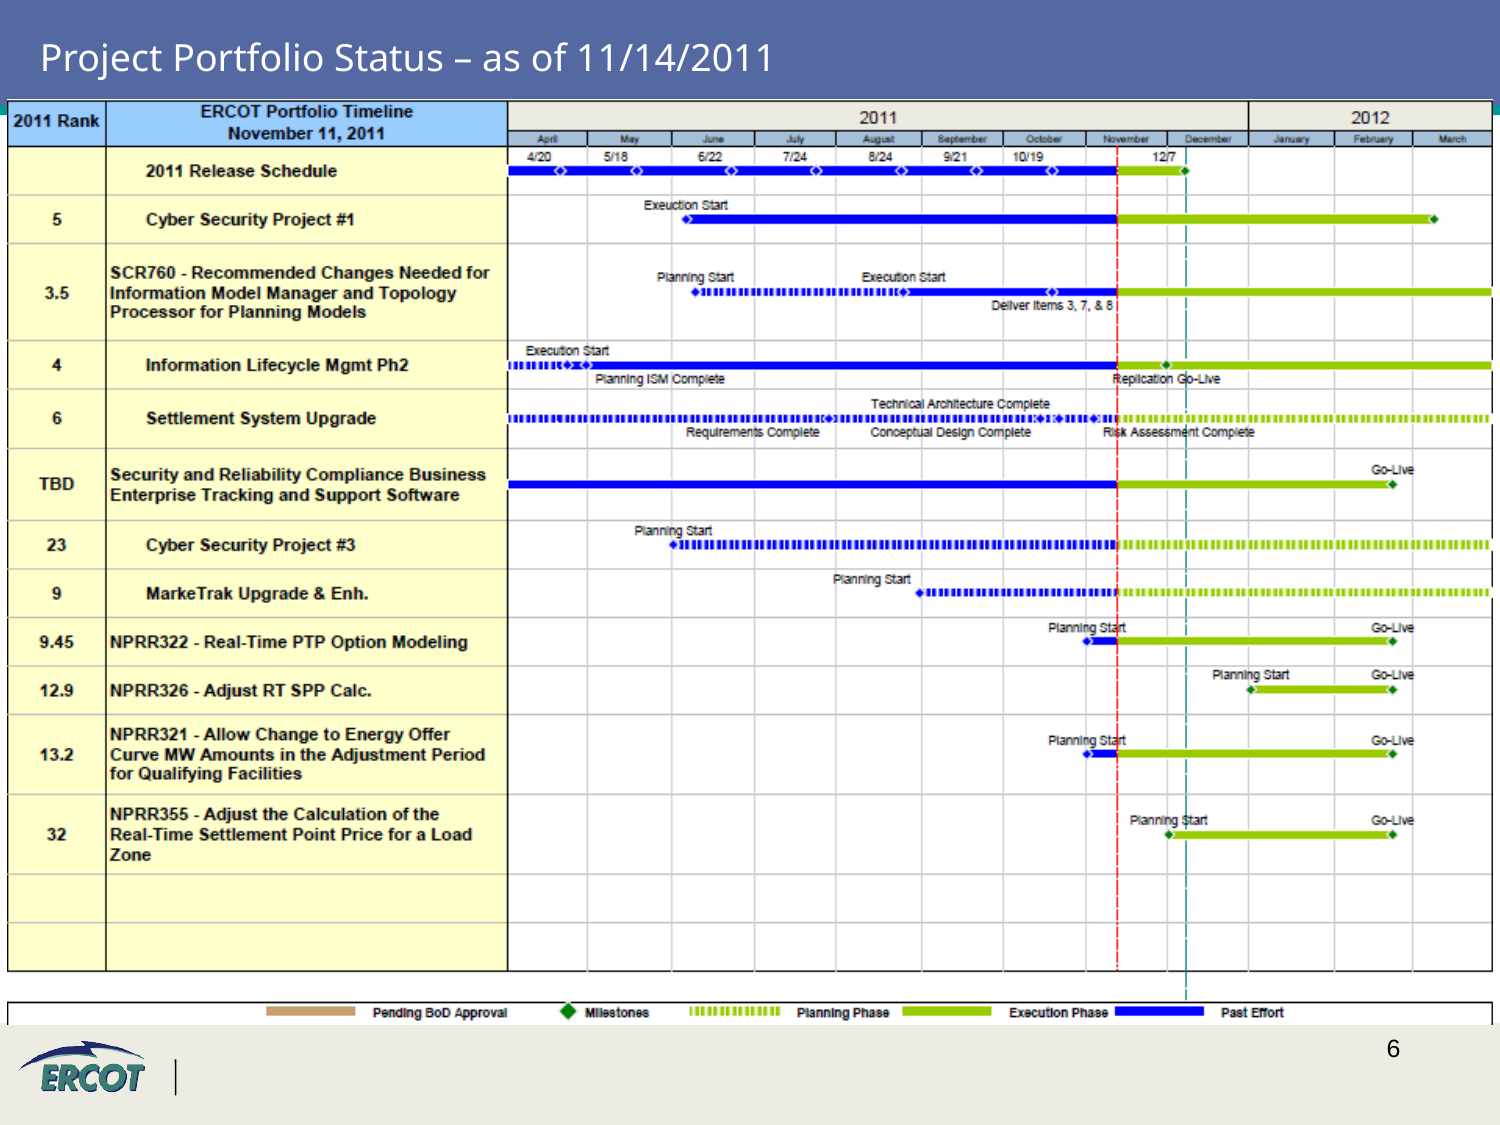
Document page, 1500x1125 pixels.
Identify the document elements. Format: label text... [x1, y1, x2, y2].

title Project Portfolio Status – as of 11/14/2011 [24, 0, 1163, 98]
picture [10, 1031, 151, 1111]
picture [6, 99, 1494, 1026]
